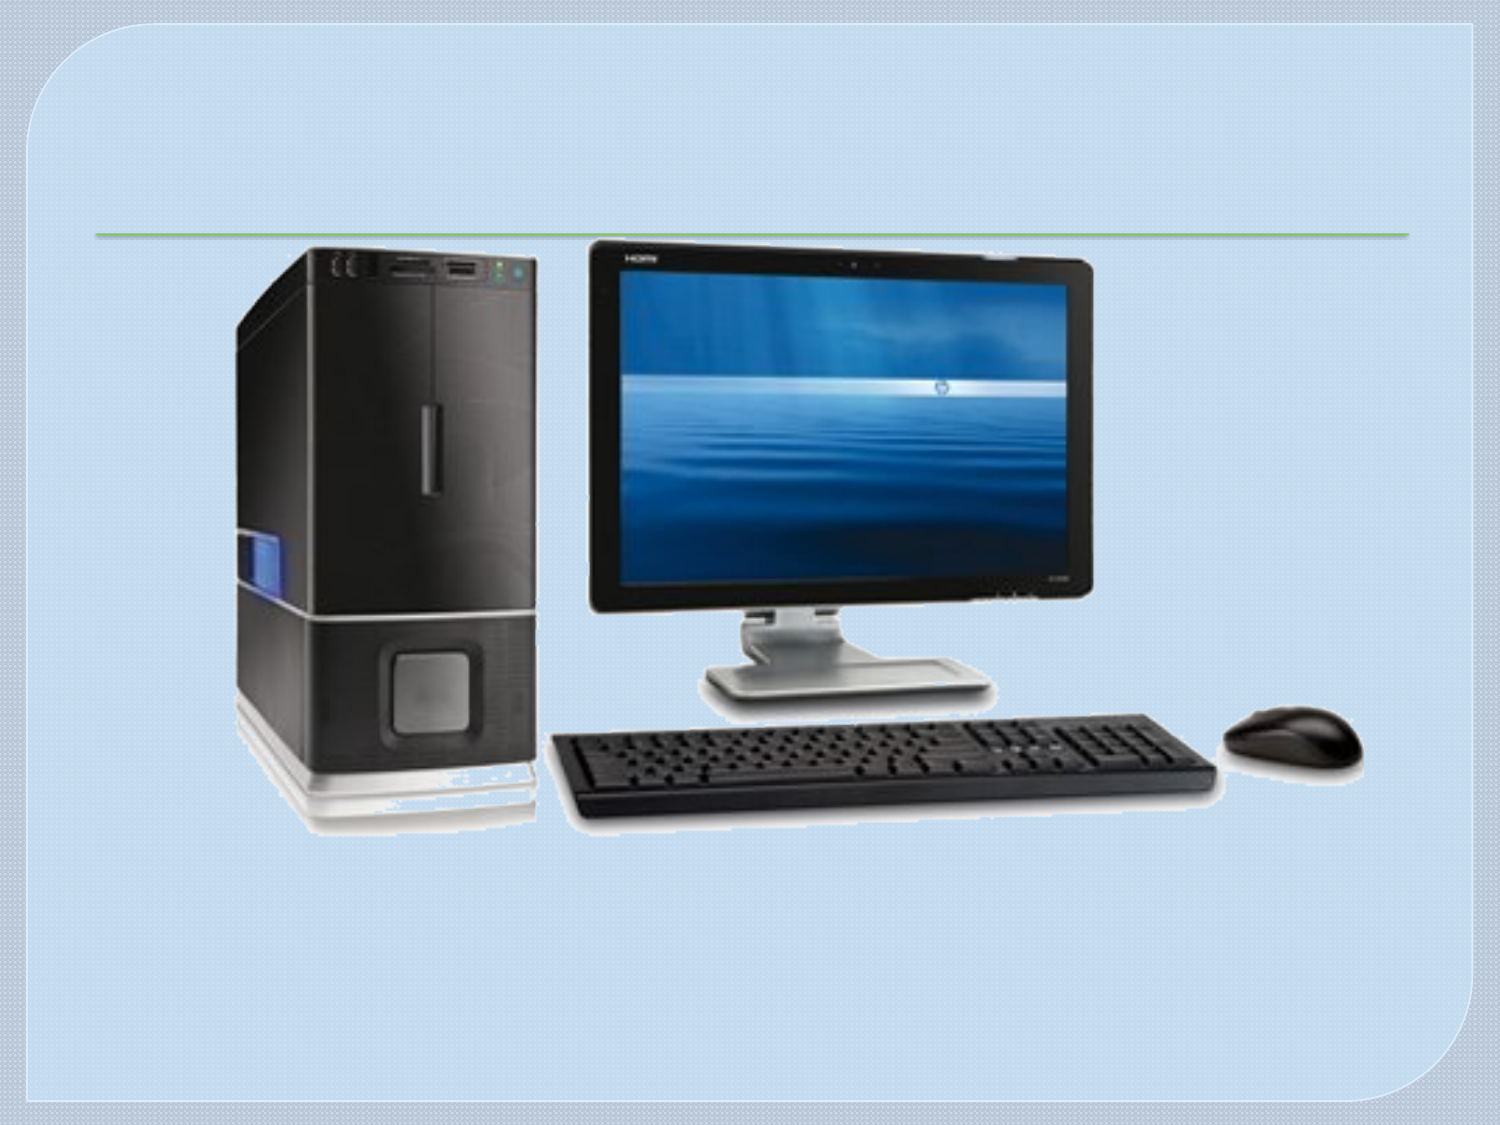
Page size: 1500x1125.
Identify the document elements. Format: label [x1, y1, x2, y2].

picture [182, 219, 1365, 890]
